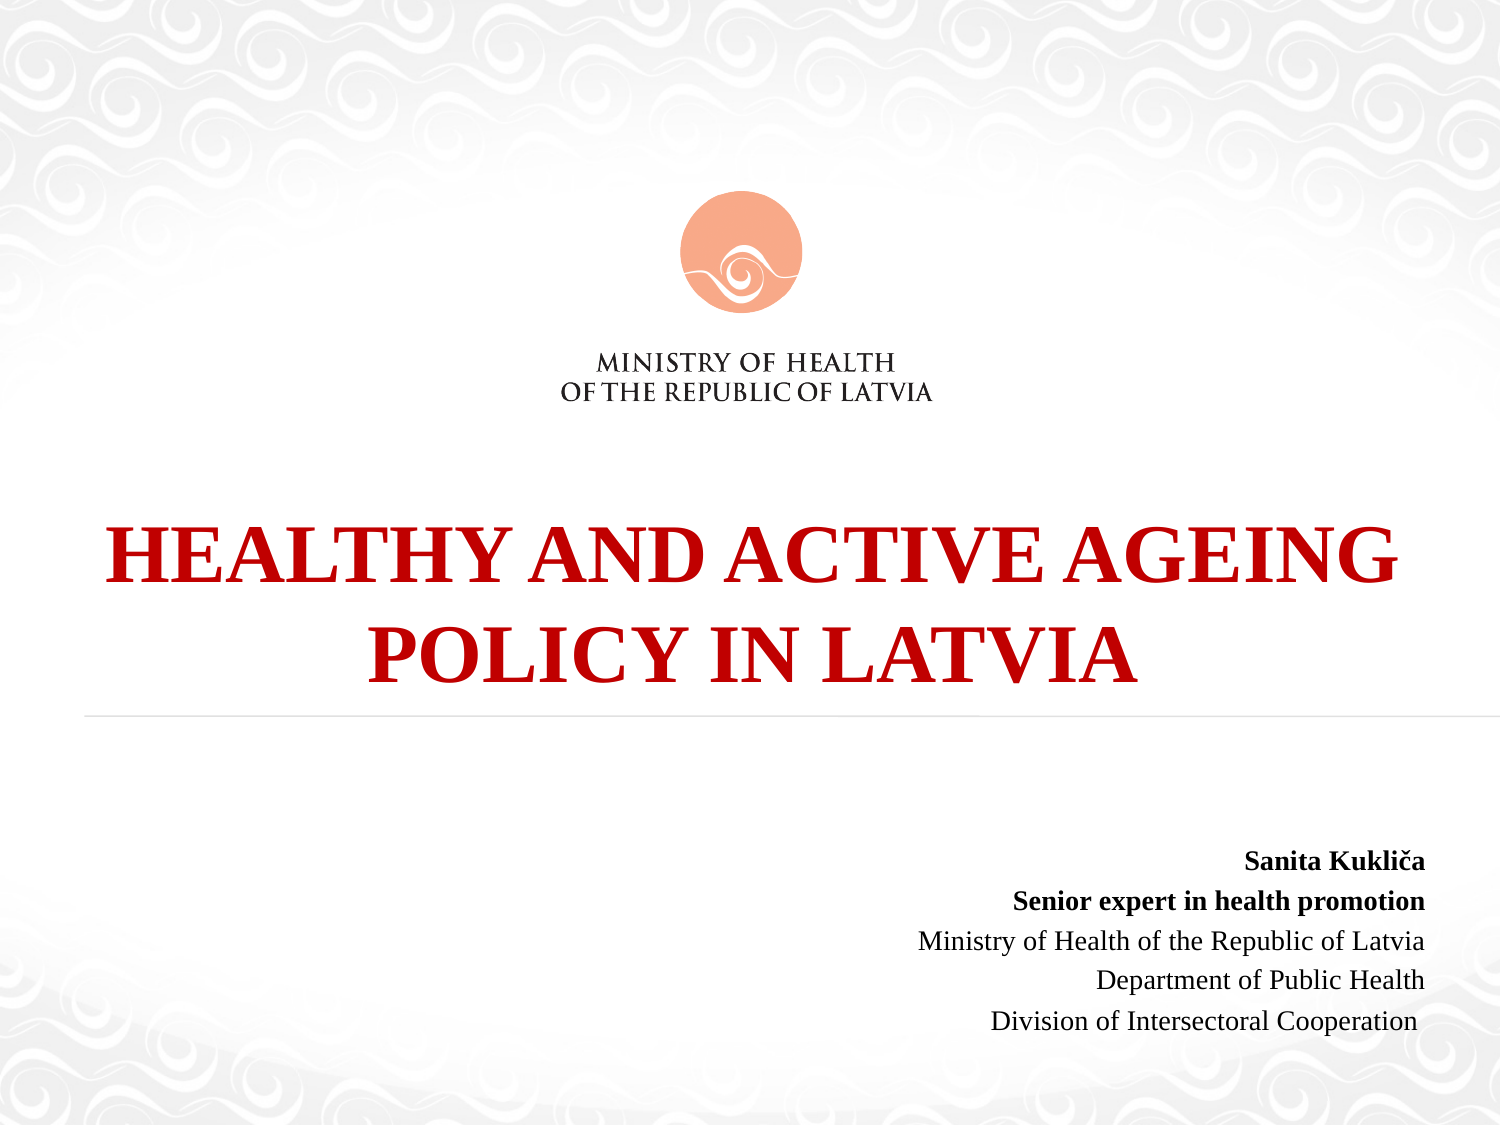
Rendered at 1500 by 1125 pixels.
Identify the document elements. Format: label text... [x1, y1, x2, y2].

title Healthy and active ageing policy in latvia [59, 491, 1447, 693]
subtitle Sanita Kukliča Senior expert in health promotion Ministry of Health of the Republic of Latvia Department of Public Health Division of Intersectoral Cooperation [53, 834, 1441, 1083]
picture [0, 0, 1500, 1125]
